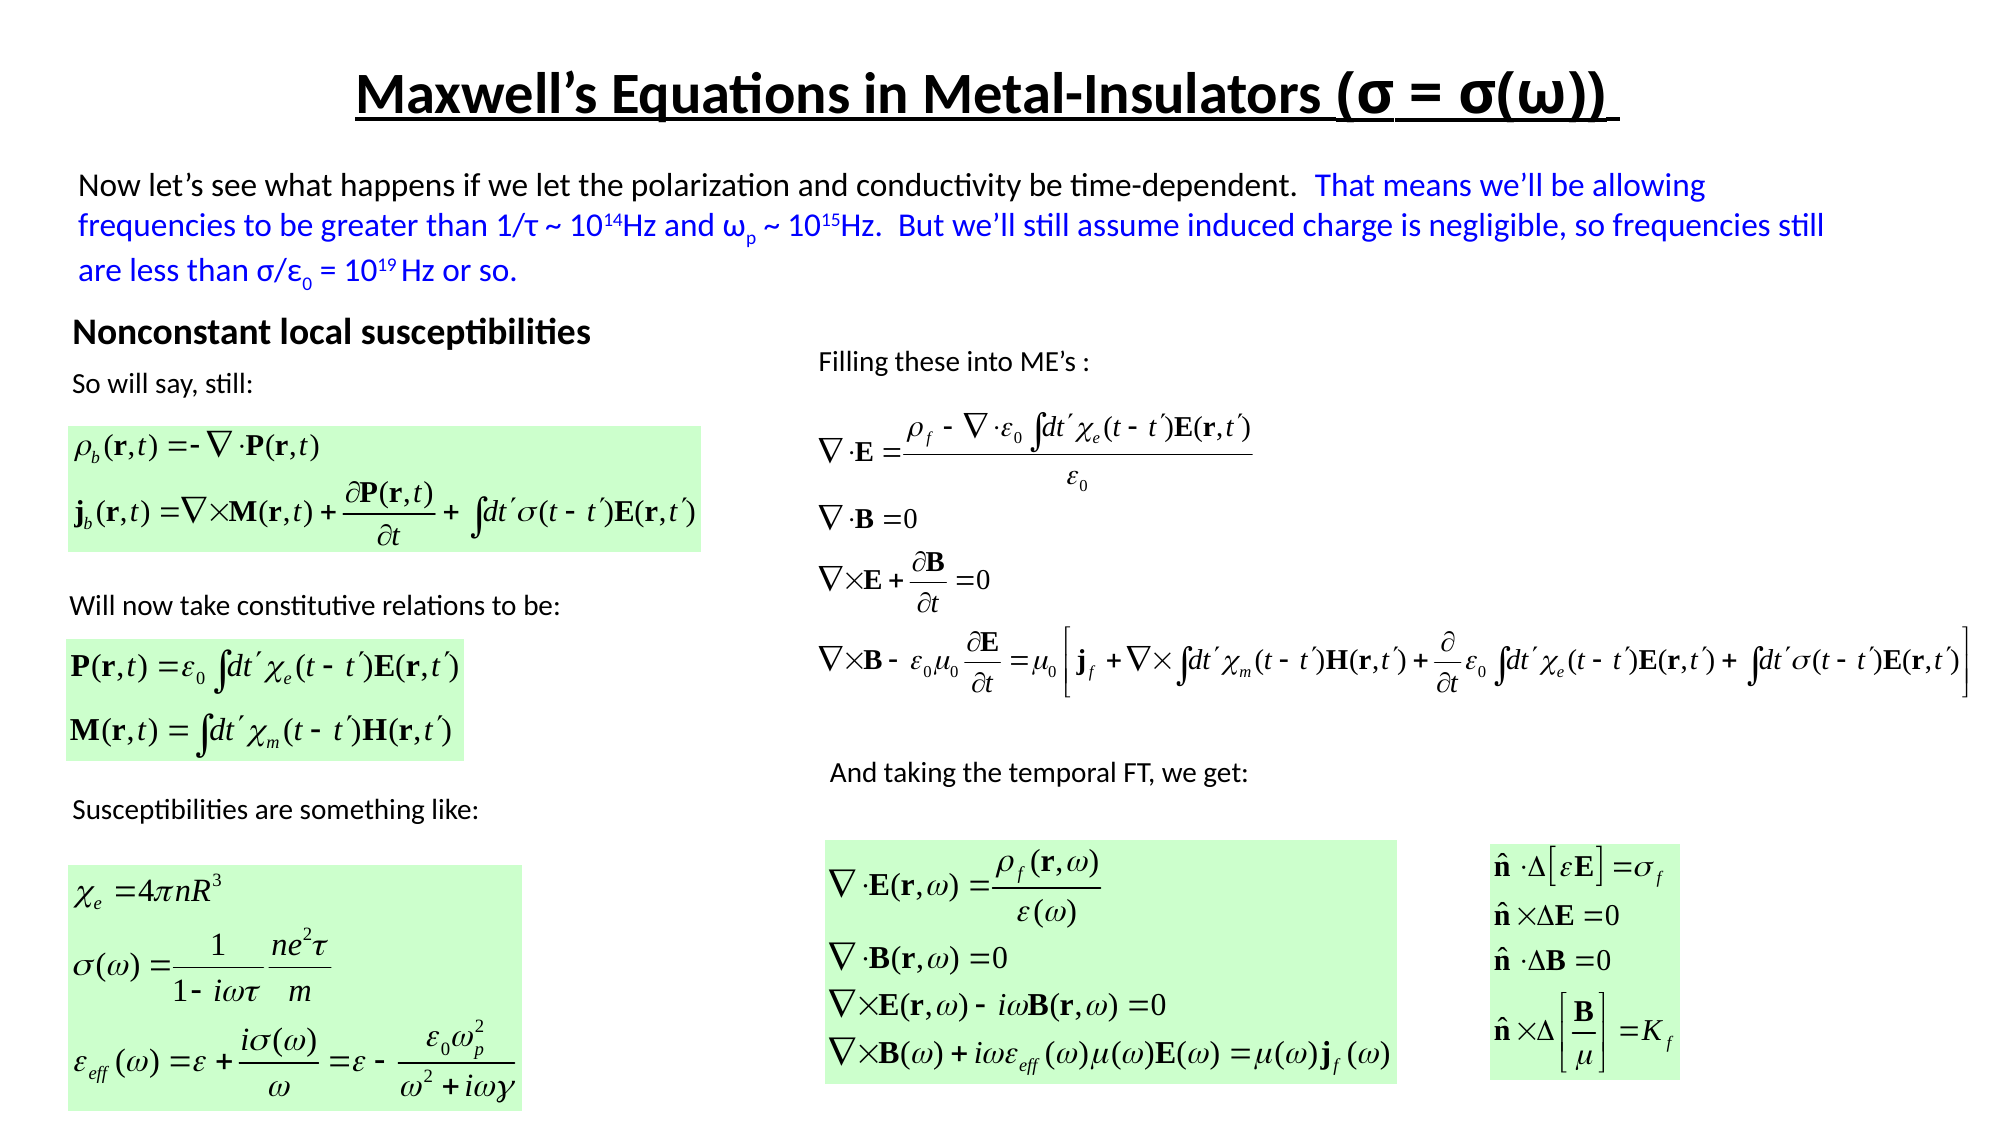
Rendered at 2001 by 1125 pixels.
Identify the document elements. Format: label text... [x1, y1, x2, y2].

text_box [1490, 843, 1680, 1080]
text_box Nonconstant local susceptibilities [57, 299, 607, 360]
text_box Susceptibilities are something like: [57, 783, 502, 834]
text_box Filling these into ME’s : [804, 334, 1303, 385]
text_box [824, 839, 1397, 1084]
text_box So will say, still: [57, 356, 313, 407]
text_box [68, 864, 523, 1112]
text_box And taking the temporal FT, we get: [815, 746, 1314, 796]
text_box Will now take constitutive relations to be: [54, 579, 609, 629]
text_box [65, 638, 464, 762]
text_box Now let’s see what happens if we let the polarization and conductivity be time-dependent. That means we’ll be allowing frequencies to be greater than 1/τ ~ 1014Hz and ωp ~ 1015Hz. But we’ll still assume induced charge is negligible, so frequencies still are less than σ/ε0 = 1019 Hz or so. [63, 155, 1882, 302]
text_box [68, 426, 701, 553]
title Maxwell’s Equations in Metal-Insulators (σ = σ(ω)) [237, 19, 1738, 134]
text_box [815, 402, 1979, 704]
